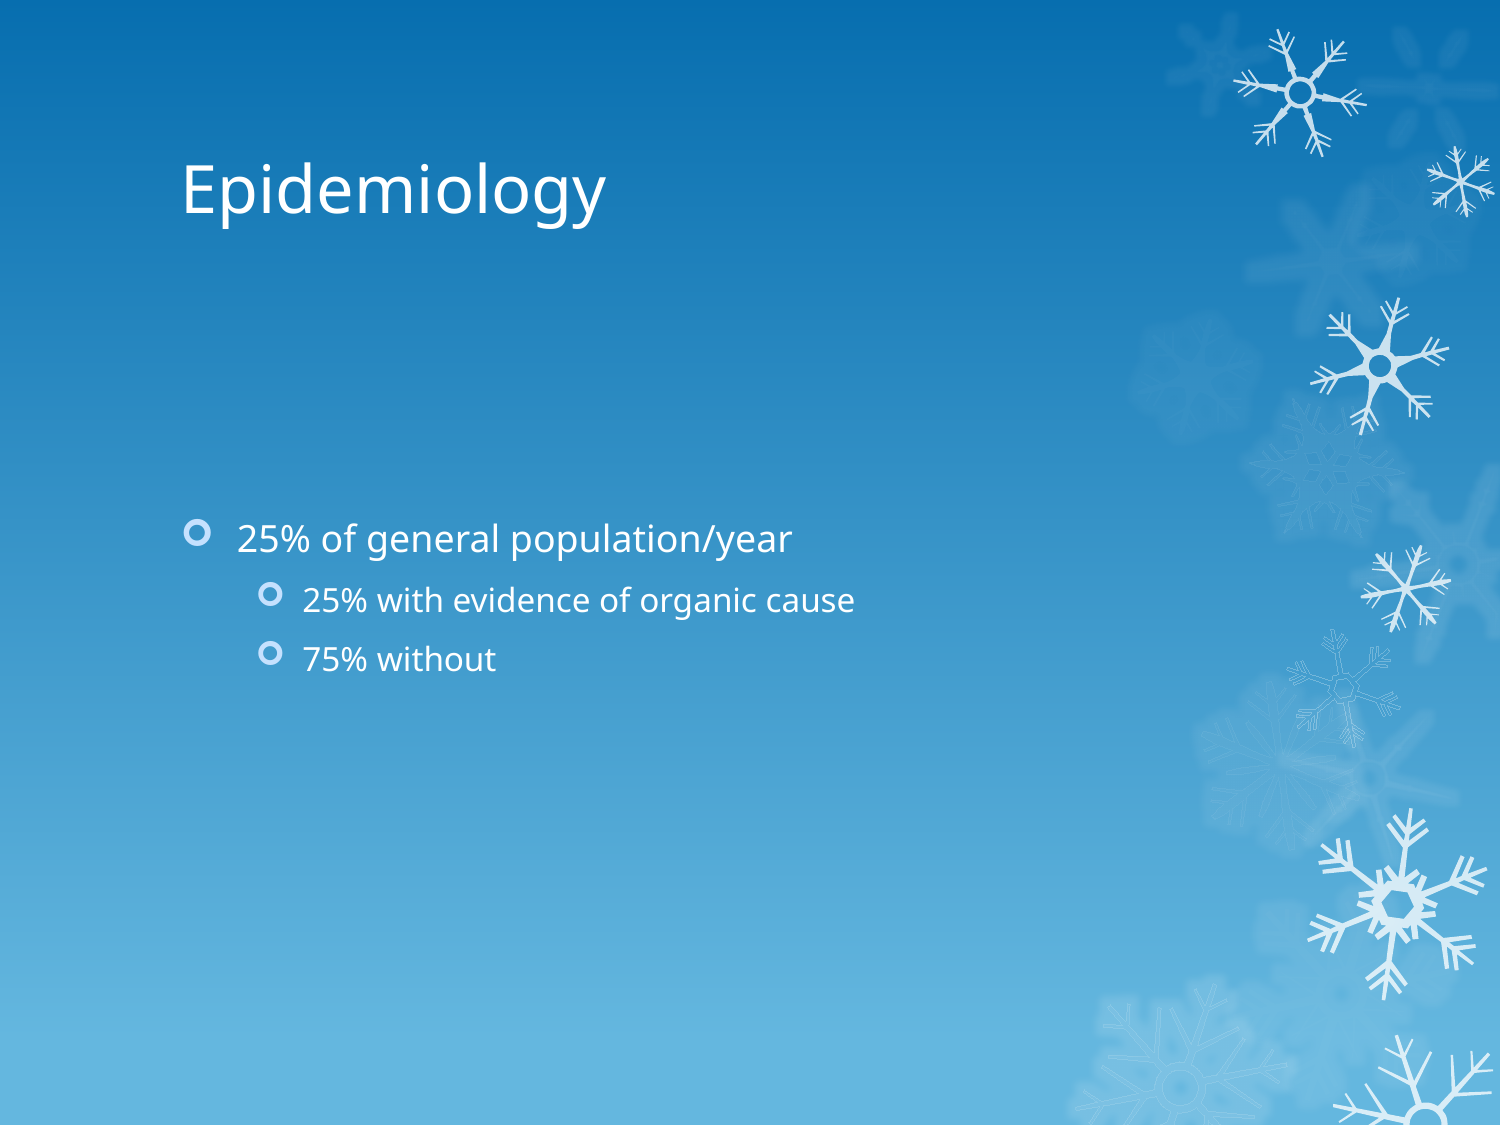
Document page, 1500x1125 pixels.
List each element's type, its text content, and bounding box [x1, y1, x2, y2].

title Epidemiology [165, 110, 1335, 263]
list 25% of general population/year 25% with evidence of organic cause 75% without [165, 296, 1335, 962]
